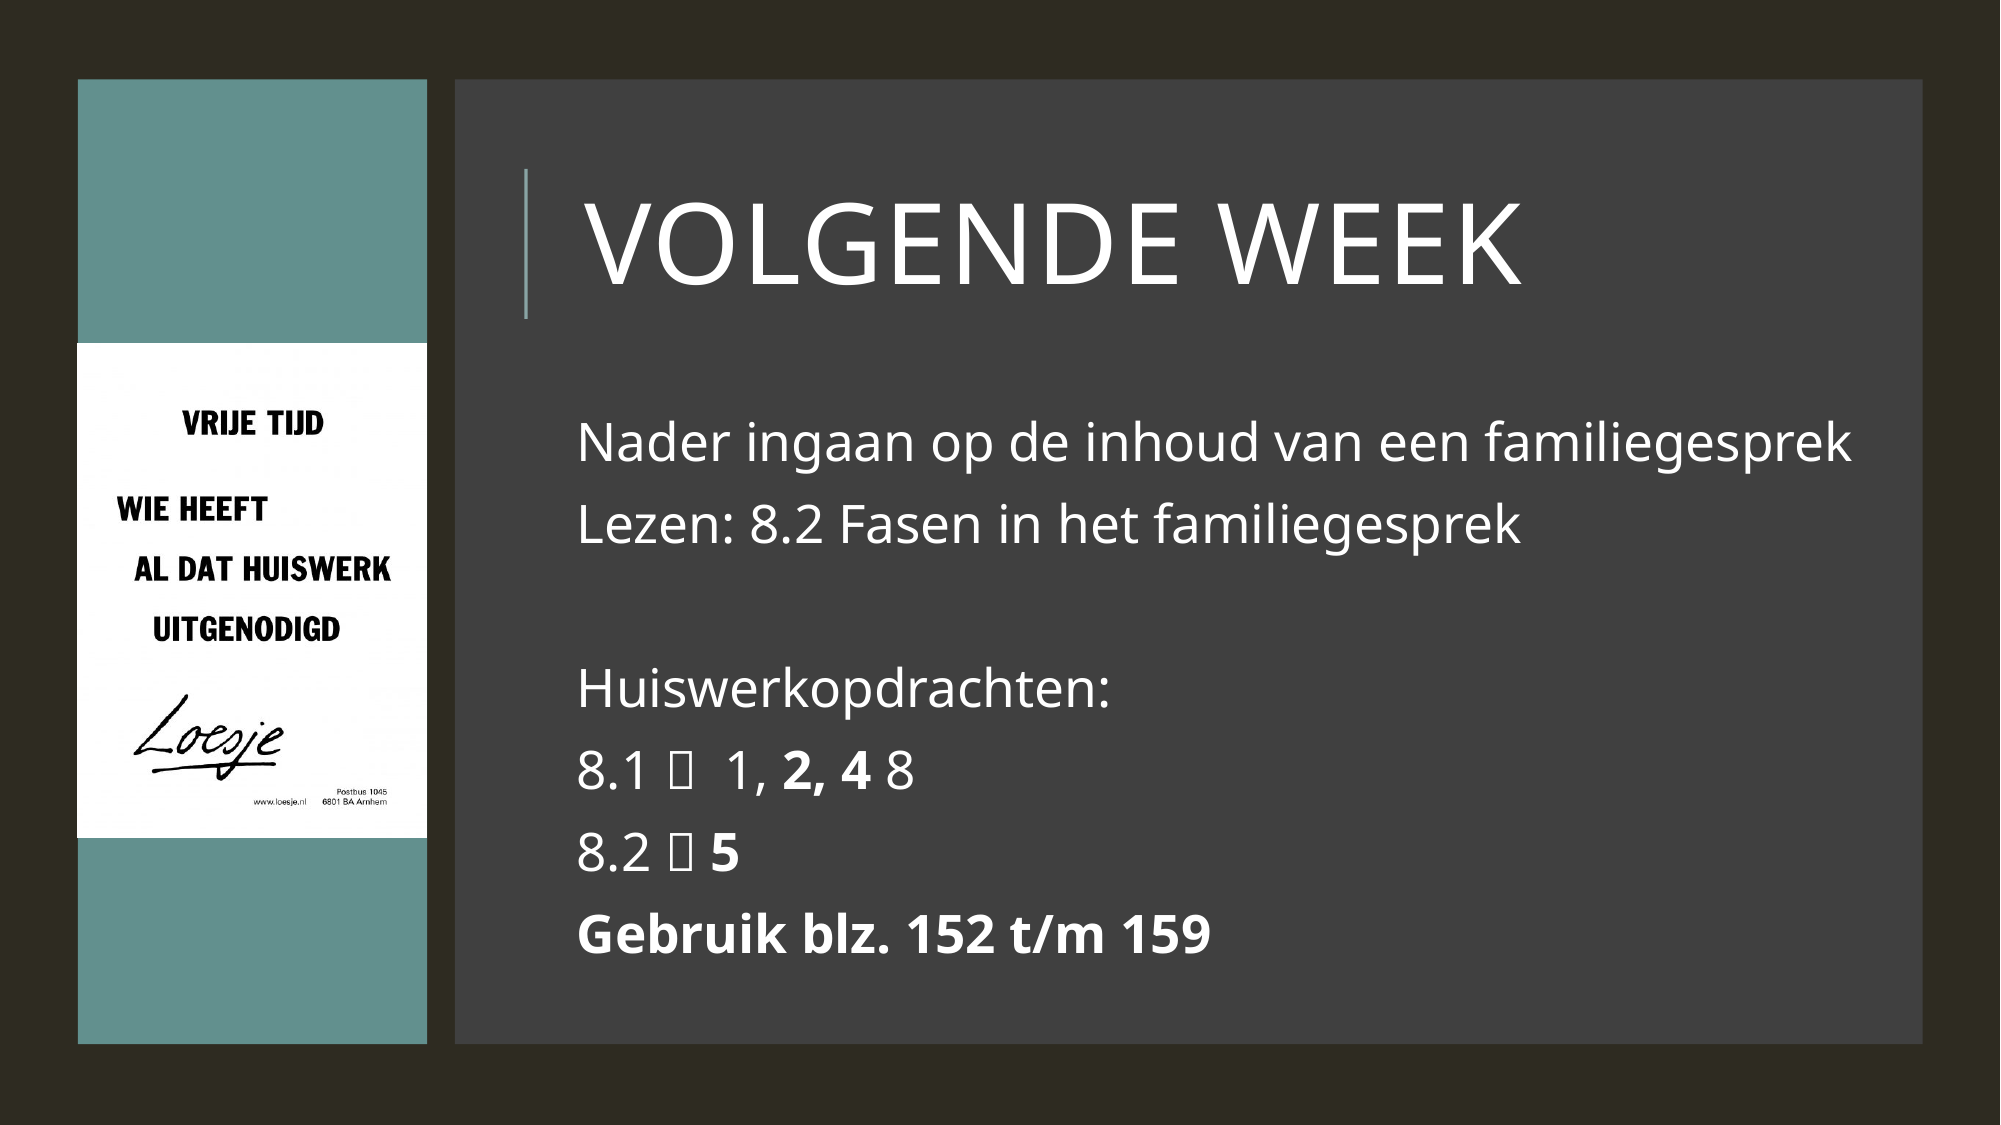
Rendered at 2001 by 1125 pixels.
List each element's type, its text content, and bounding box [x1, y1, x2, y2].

list Nader ingaan op de inhoud van een familiegesprek Lezen: 8.2 Fasen in het familiegesprek Huiswerkopdrachten: 8.1  1, 2, 4 8 8.2  5 Gebruik blz. 152 t/m 159 [569, 408, 1869, 992]
text_box [77, 844, 428, 1045]
text_box [0, 0, 2000, 1125]
picture [76, 343, 427, 838]
text_box [453, 78, 1924, 1045]
title Volgende week [569, 129, 1869, 376]
text_box [77, 78, 428, 340]
